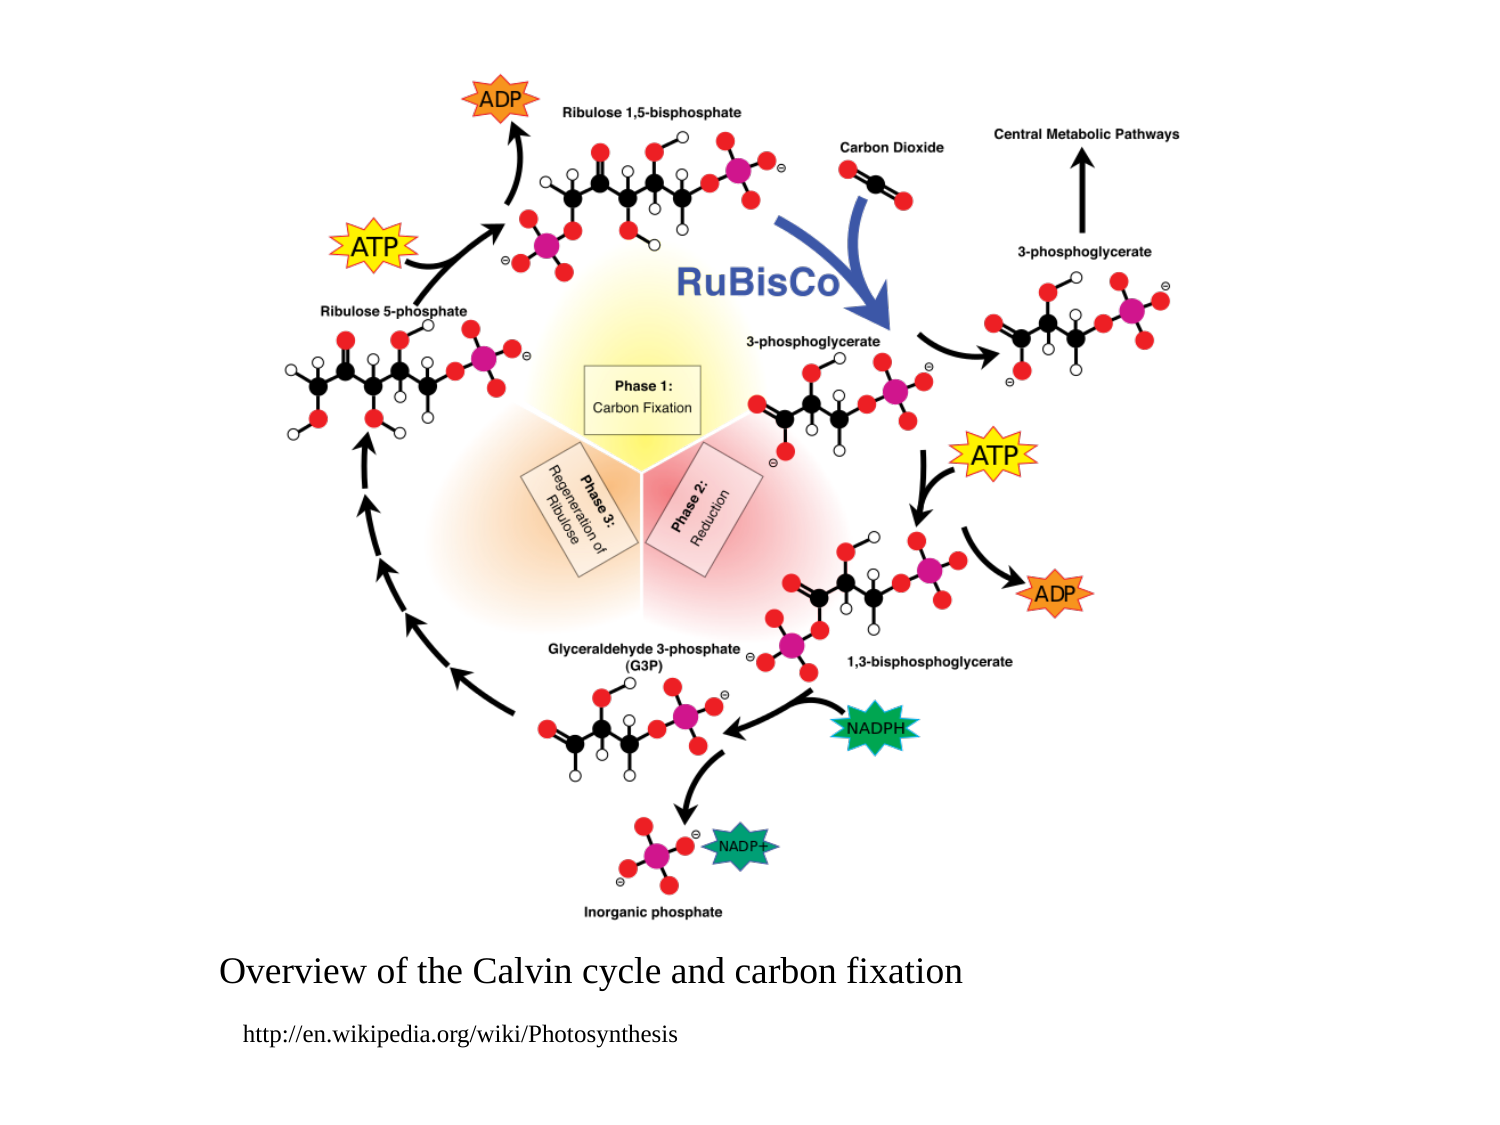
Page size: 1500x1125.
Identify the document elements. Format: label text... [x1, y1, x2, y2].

text_box http://en.wikipedia.org/wiki/Photosynthesis [228, 1010, 979, 1056]
text_box Overview of the Calvin cycle and carbon fixation [204, 938, 1218, 998]
picture [265, 66, 1218, 939]
